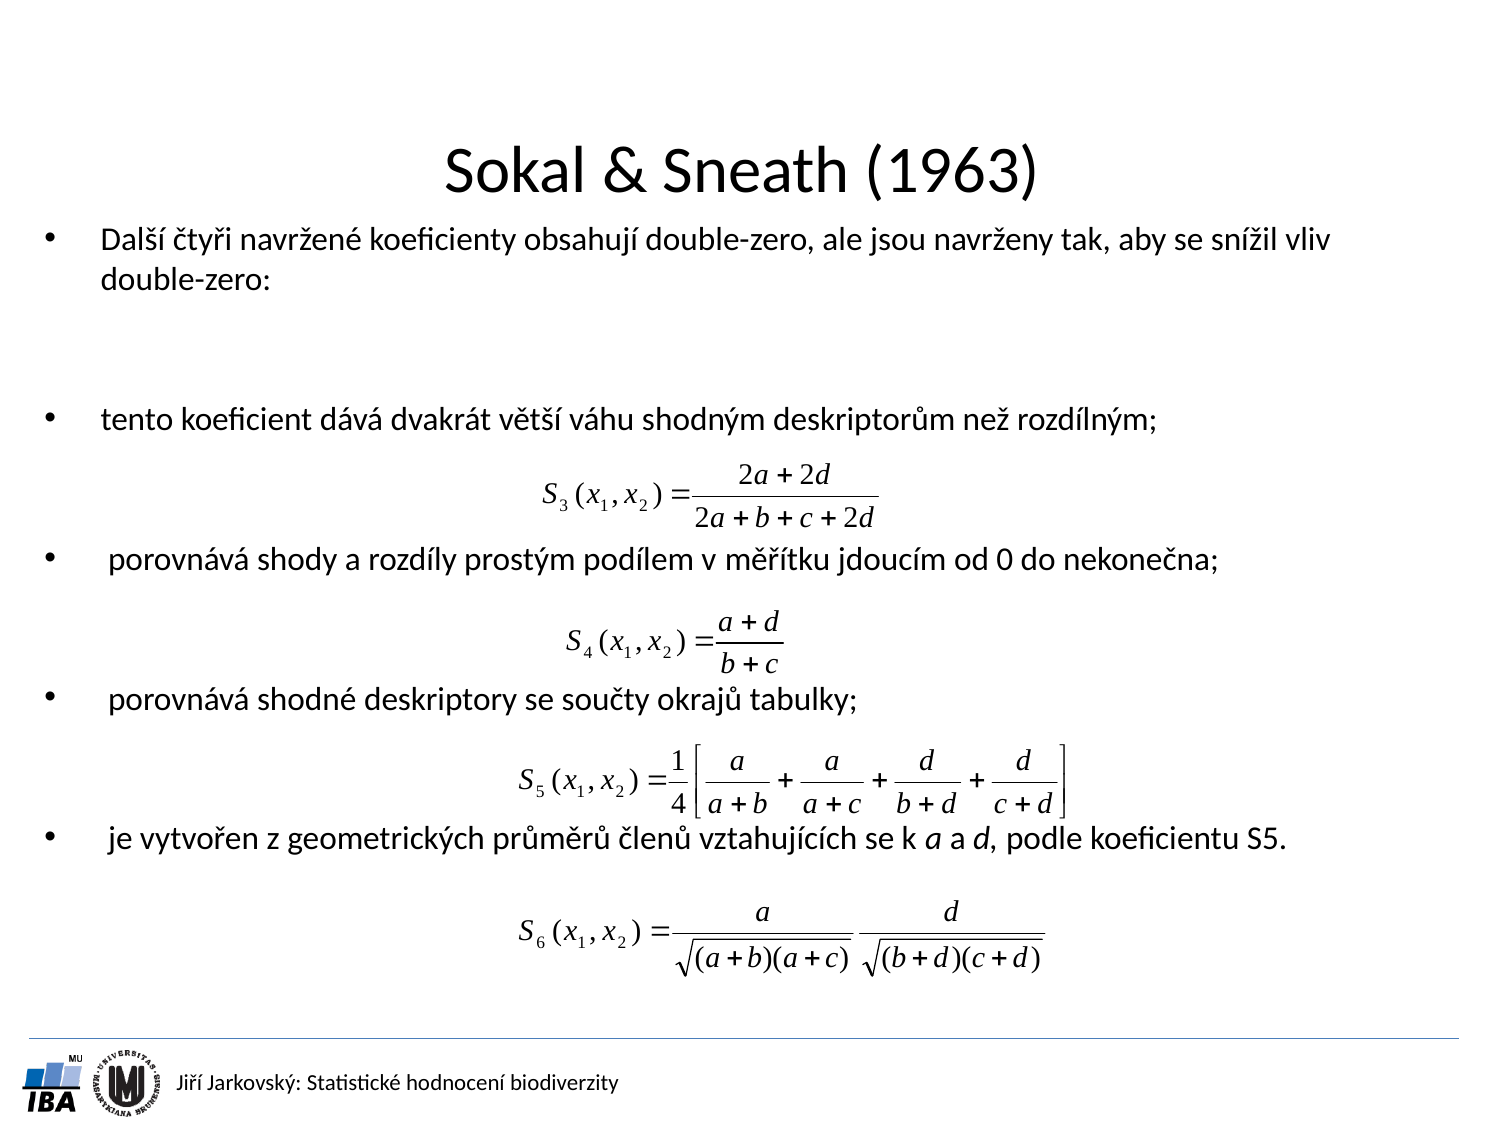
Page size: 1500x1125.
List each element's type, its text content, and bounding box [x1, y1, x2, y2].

picture [22, 1055, 82, 1112]
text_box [513, 893, 1052, 984]
list Další čtyři navržené koeficienty obsahují double-zero, ale jsou navrženy tak, aby se snížil vliv double-zero: tento koeficient dává dvakrát větší váhu shodným deskriptorům než rozdílným; porovnává shody a rozdíly prostým podílem v měřítku jdoucím od 0 do nekonečna; porovnává shodné deskriptory se součty okrajů tabulky; je vytvořen z geometrických průměrů členů vztahujících se k a a d, podle koeficientu S5. [29, 531, 1459, 1024]
list Další čtyři navržené koeficienty obsahují double-zero, ale jsou navrženy tak, aby se snížil vliv double-zero: tento koeficient dává dvakrát větší váhu shodným deskriptorům než rozdílným; porovnává shody a rozdíly prostým podílem v měřítku jdoucím od 0 do nekonečna; porovnává shodné deskriptory se součty okrajů tabulky; je vytvořen z geometrických průměrů členů vztahujících se k a a d, podle koeficientu S5. [29, 209, 1459, 524]
picture [93, 1050, 160, 1117]
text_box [560, 602, 789, 681]
title Sokal & Sneath (1963) [0, 113, 1500, 219]
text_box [536, 455, 885, 534]
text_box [513, 739, 1077, 825]
